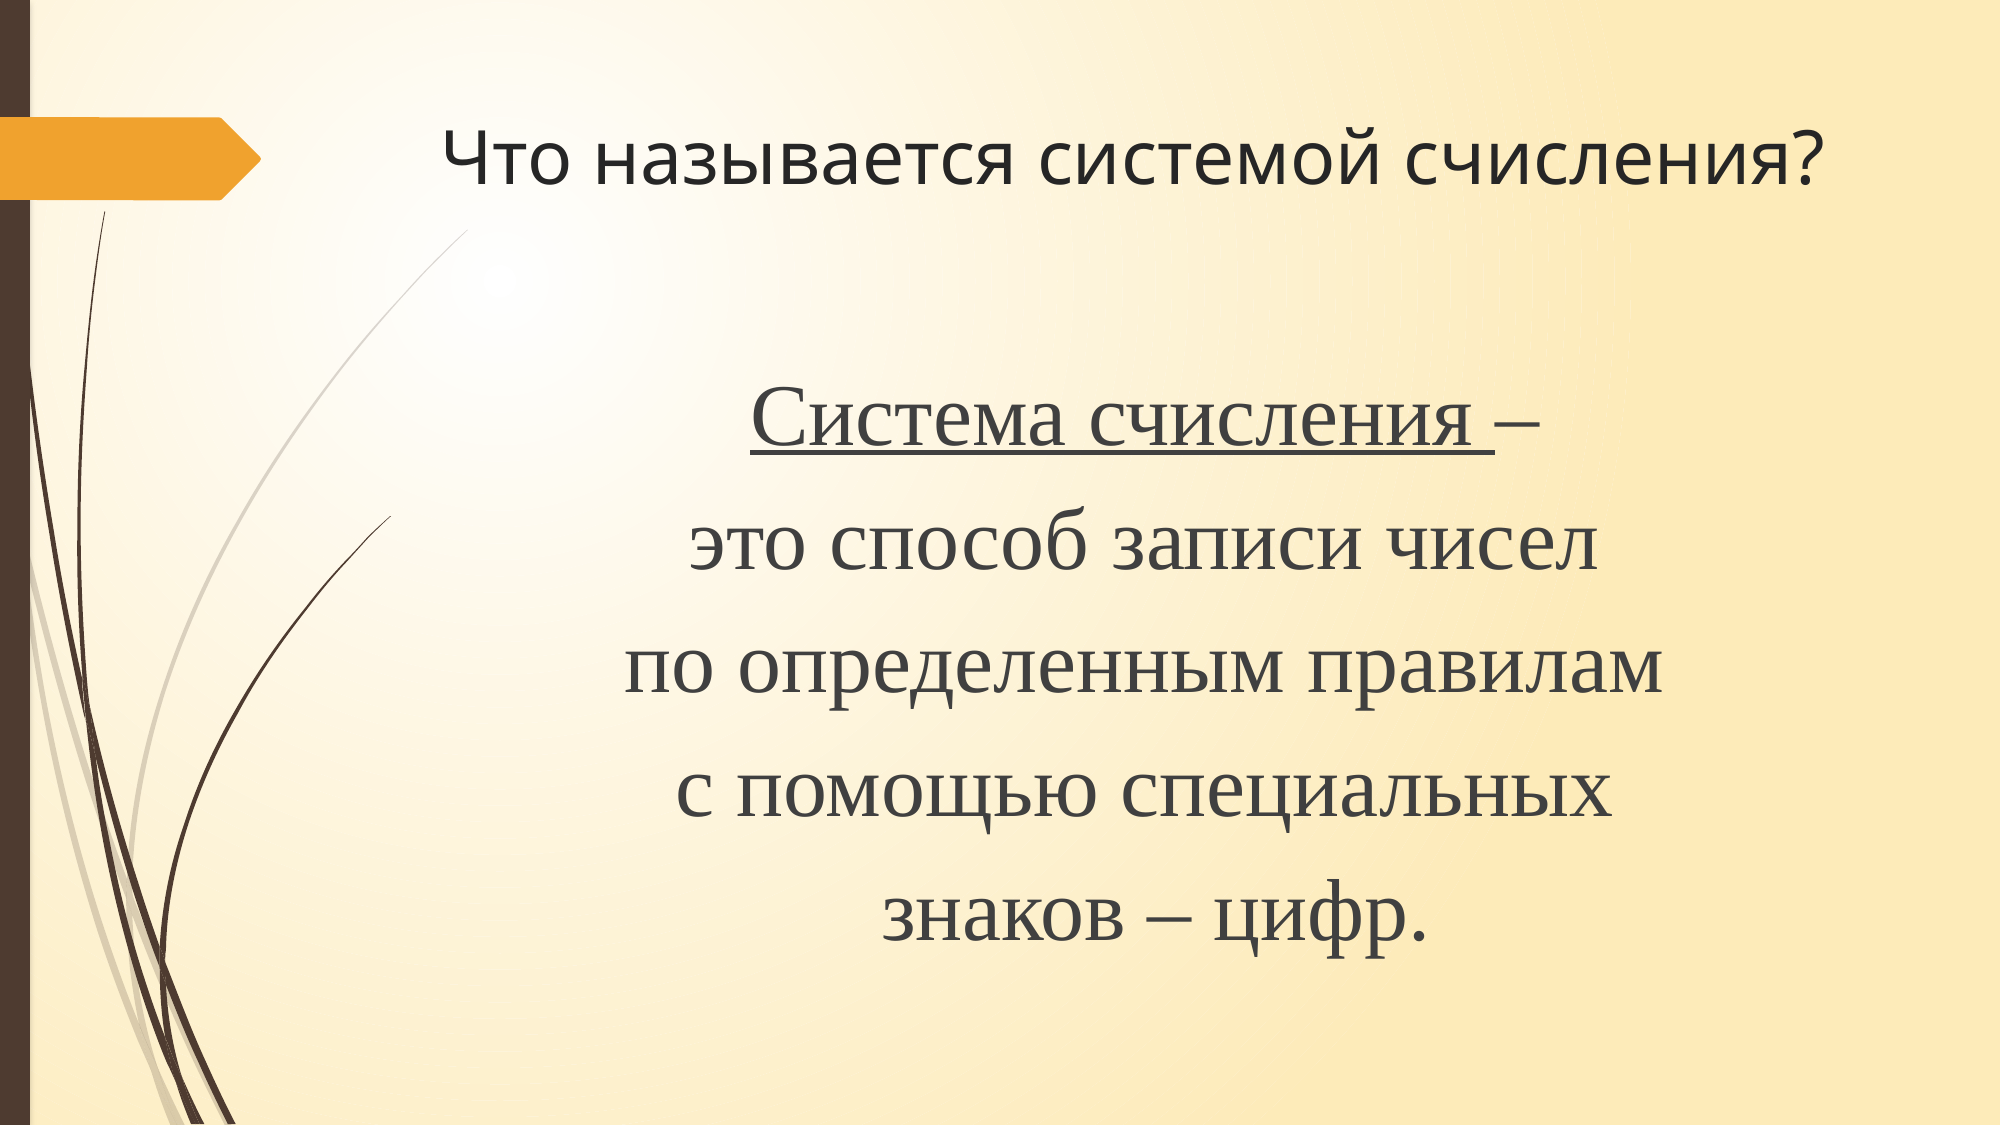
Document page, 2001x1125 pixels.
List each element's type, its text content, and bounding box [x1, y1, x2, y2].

title Что называется системой счисления? [424, 102, 1888, 313]
list Система счисления – это способ записи чисел по определенным правилам с помощью специальных знаков – цифр. [424, 349, 1888, 971]
